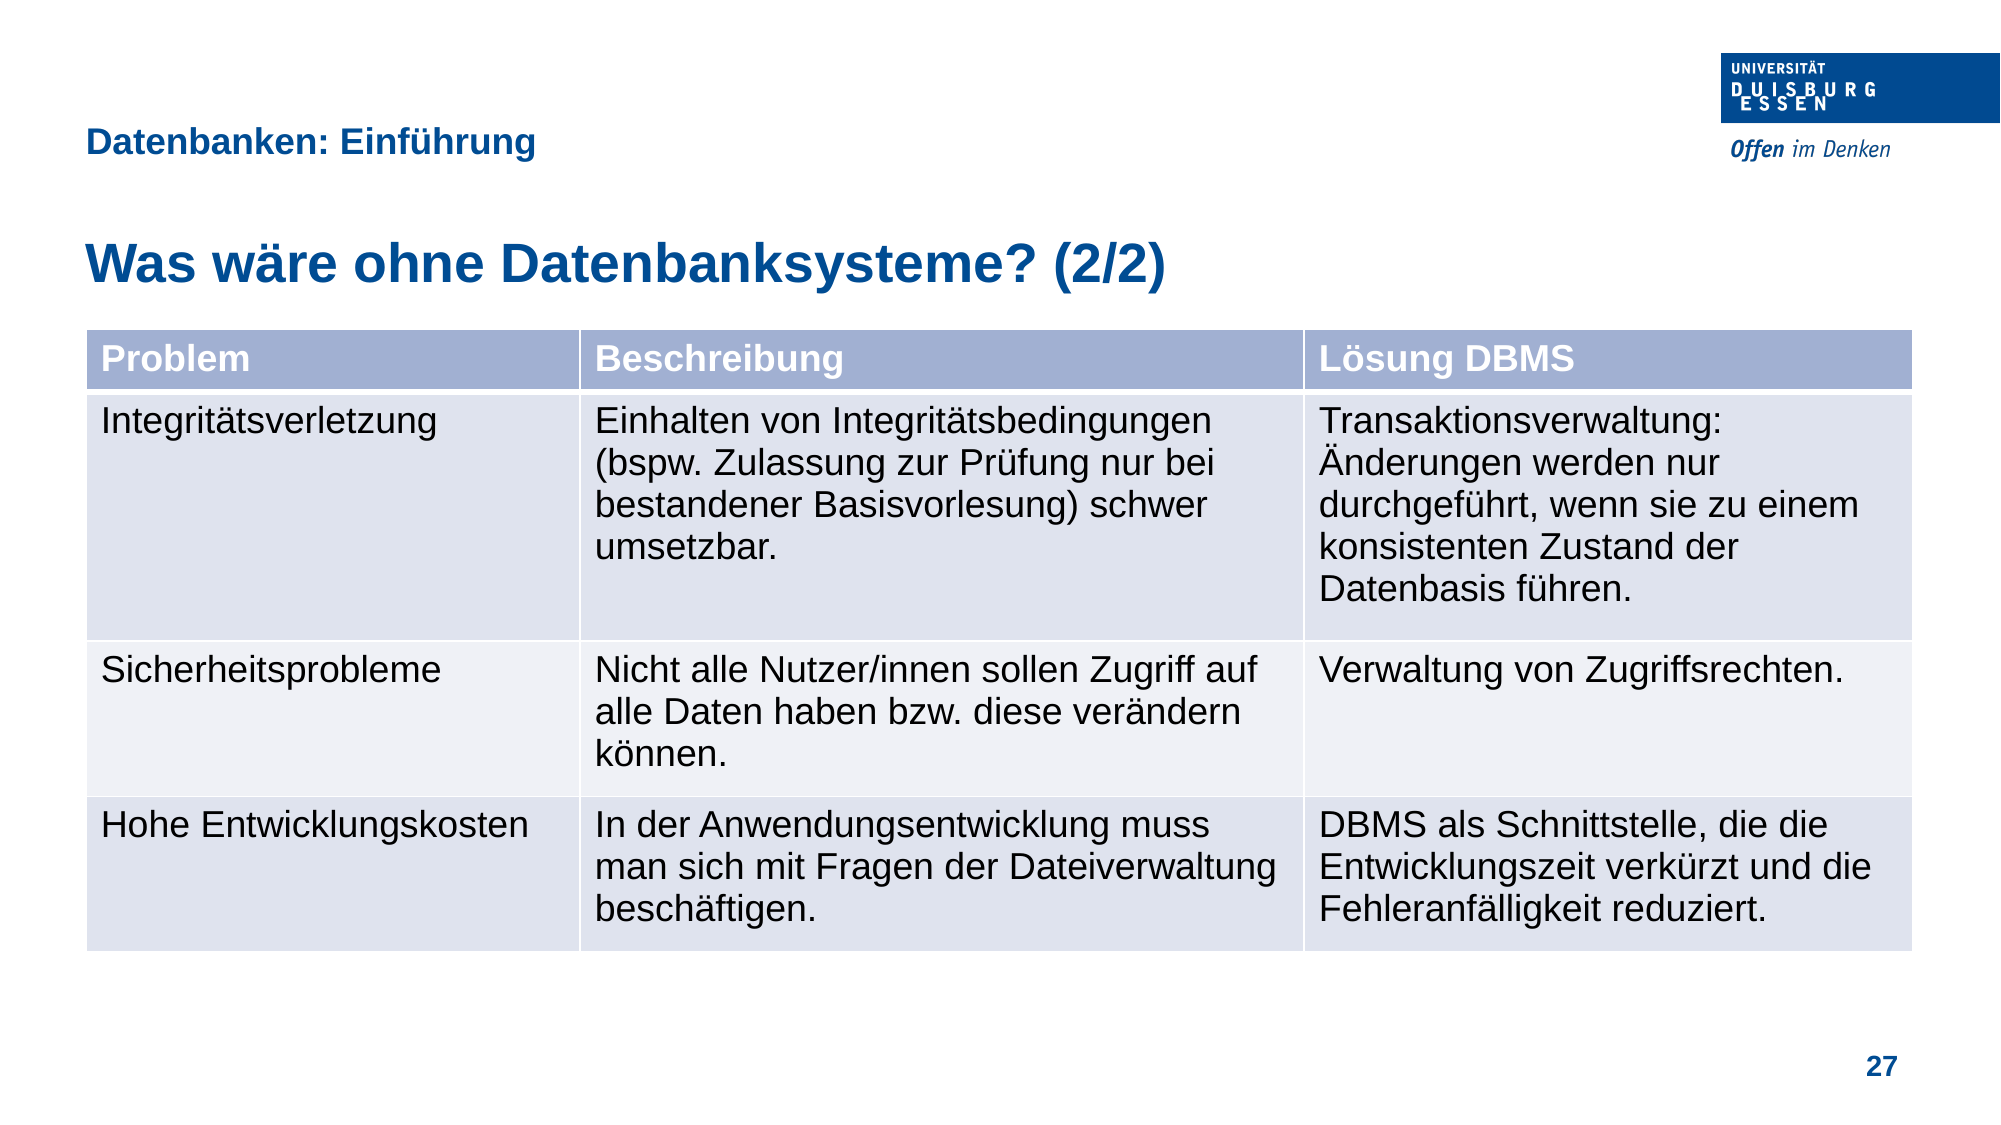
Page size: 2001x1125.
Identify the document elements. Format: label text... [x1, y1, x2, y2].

table_header Beschreibung [581, 330, 1303, 389]
table_cell Transaktionsverwaltung: Änderungen werden nur durchgeführt, wenn sie zu einem konsistenten Zustand der Datenbasis führen. [1305, 395, 1912, 640]
table_cell Verwaltung von Zugriffsrechten. [1305, 642, 1912, 796]
table_header Lösung DBMS [1305, 330, 1912, 389]
table_cell Hohe Entwicklungskosten [87, 797, 579, 951]
list Datenbanken: Einführung [85, 122, 1694, 163]
table_cell In der Anwendungsentwicklung muss man sich mit Fragen der Dateiverwaltung beschäftigen. [581, 797, 1303, 951]
table_cell Integritätsverletzung [87, 395, 579, 640]
table_cell DBMS als Schnittstelle, die die Entwicklungszeit verkürzt und die Fehleranfälligkeit reduziert. [1305, 797, 1912, 951]
table_header Problem [87, 330, 579, 389]
list Was wäre ohne Datenbanksysteme? (2/2) [85, 227, 1694, 303]
table_cell Sicherheitsprobleme [87, 642, 579, 796]
picture [1721, 53, 2000, 162]
slide_number 27 [1677, 1039, 1914, 1081]
table_cell Einhalten von Integritätsbedingungen (bspw. Zulassung zur Prüfung nur bei bestandener Basisvorlesung) schwer umsetzbar. [581, 395, 1303, 640]
table_cell Nicht alle Nutzer/innen sollen Zugriff auf alle Daten haben bzw. diese verändern können. [581, 642, 1303, 796]
